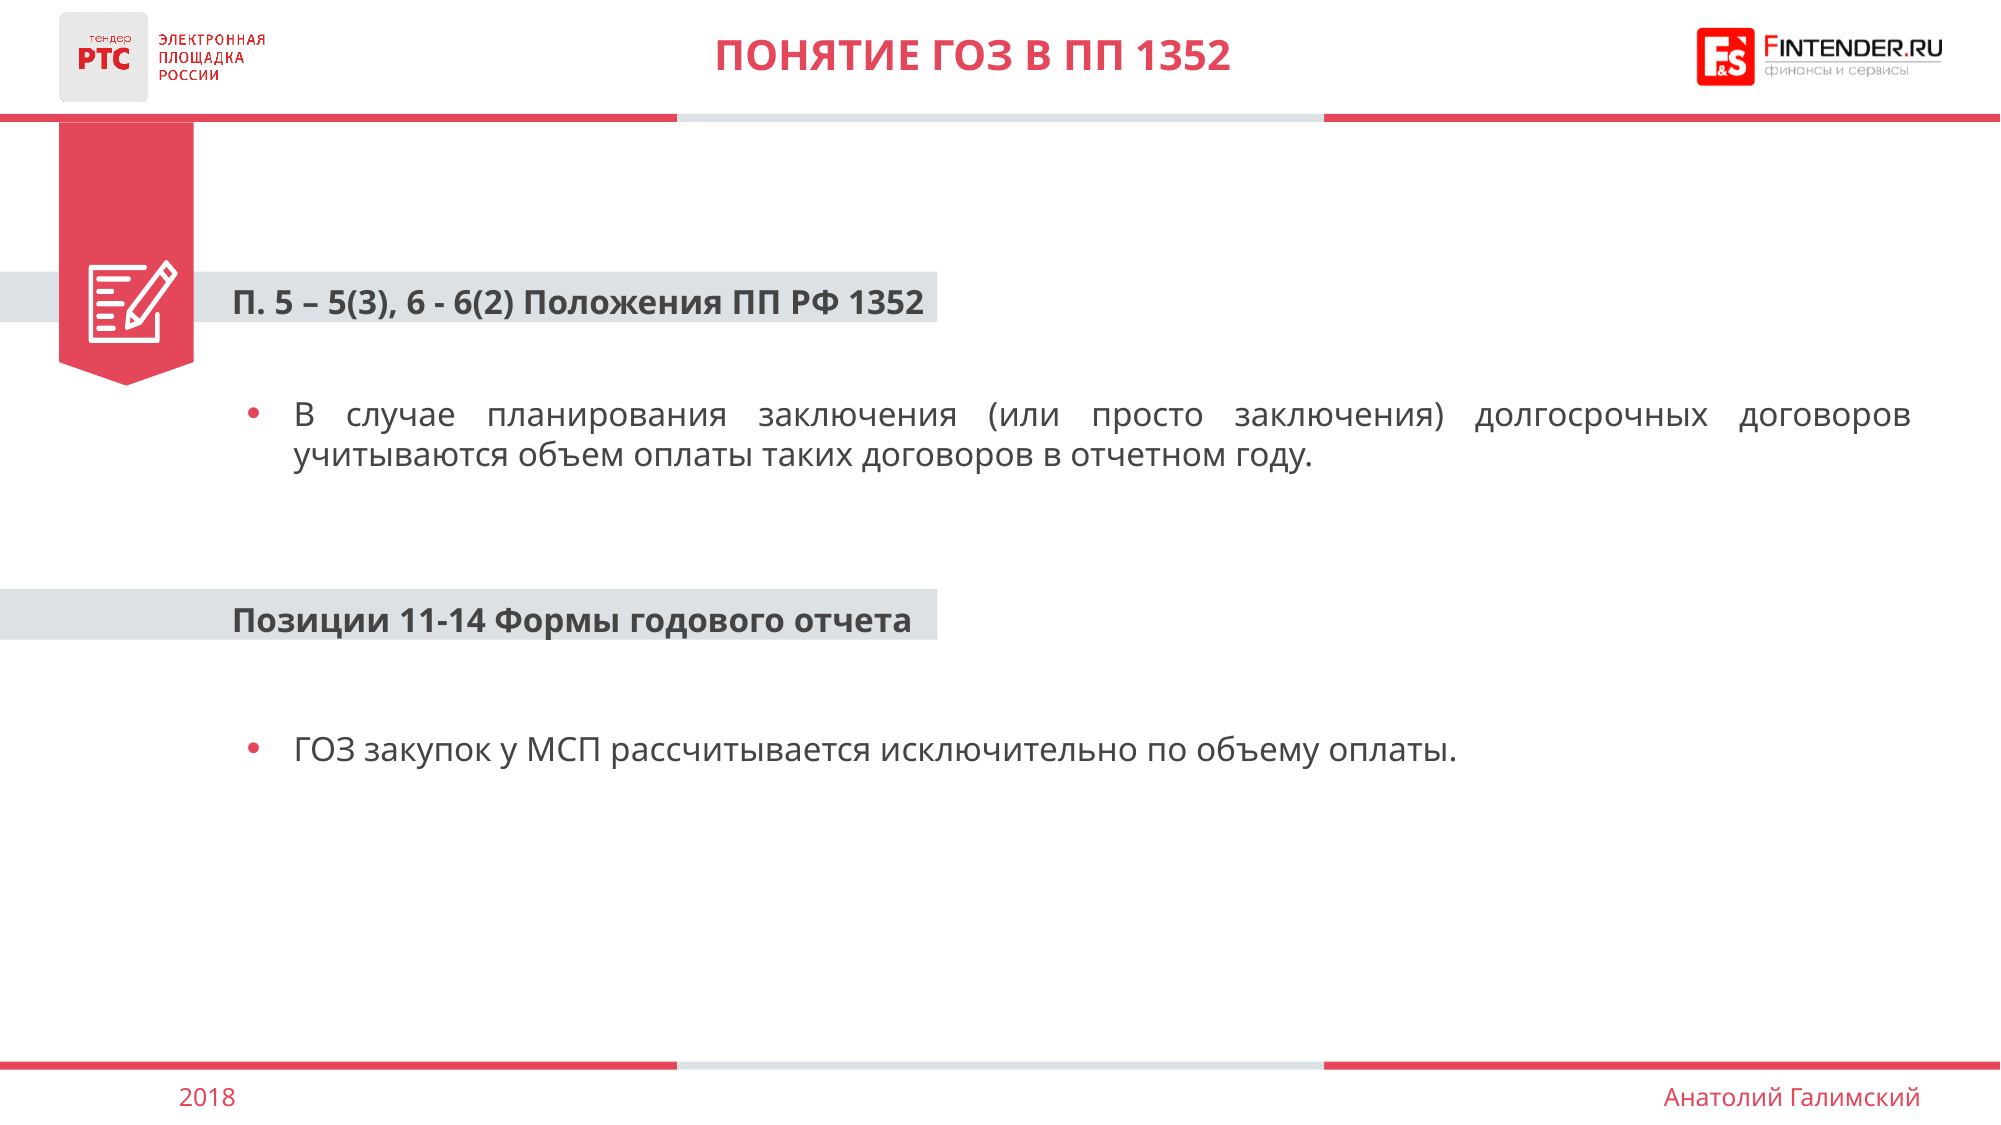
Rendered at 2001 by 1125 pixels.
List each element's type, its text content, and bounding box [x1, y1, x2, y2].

text_box [58, 121, 195, 387]
picture [1696, 18, 1942, 95]
text_box П. 5 – 5(3), 6 - 6(2) Положения ПП РФ 1352 [231, 281, 960, 322]
title Понятие гоз В пп 1352 [294, 0, 1652, 114]
text_box ГОЗ закупок у МСП рассчитывается исключительно по объему оплаты. [231, 720, 1929, 776]
text_box 2018 [0, 1073, 415, 1119]
text_box В случае планирования заключения (или просто заключения) долгосрочных договоров учитываются объем оплаты таких договоров в отчетном году. [231, 385, 1929, 546]
text_box Анатолий Галимский [1584, 1073, 2000, 1119]
text_box [0, 271, 58, 323]
text_box [195, 271, 938, 323]
text_box [0, 588, 938, 641]
text_box Позиции 11-14 Формы годового отчета [231, 599, 960, 640]
text_box [88, 264, 160, 343]
text_box [124, 260, 178, 330]
picture [59, 12, 265, 102]
